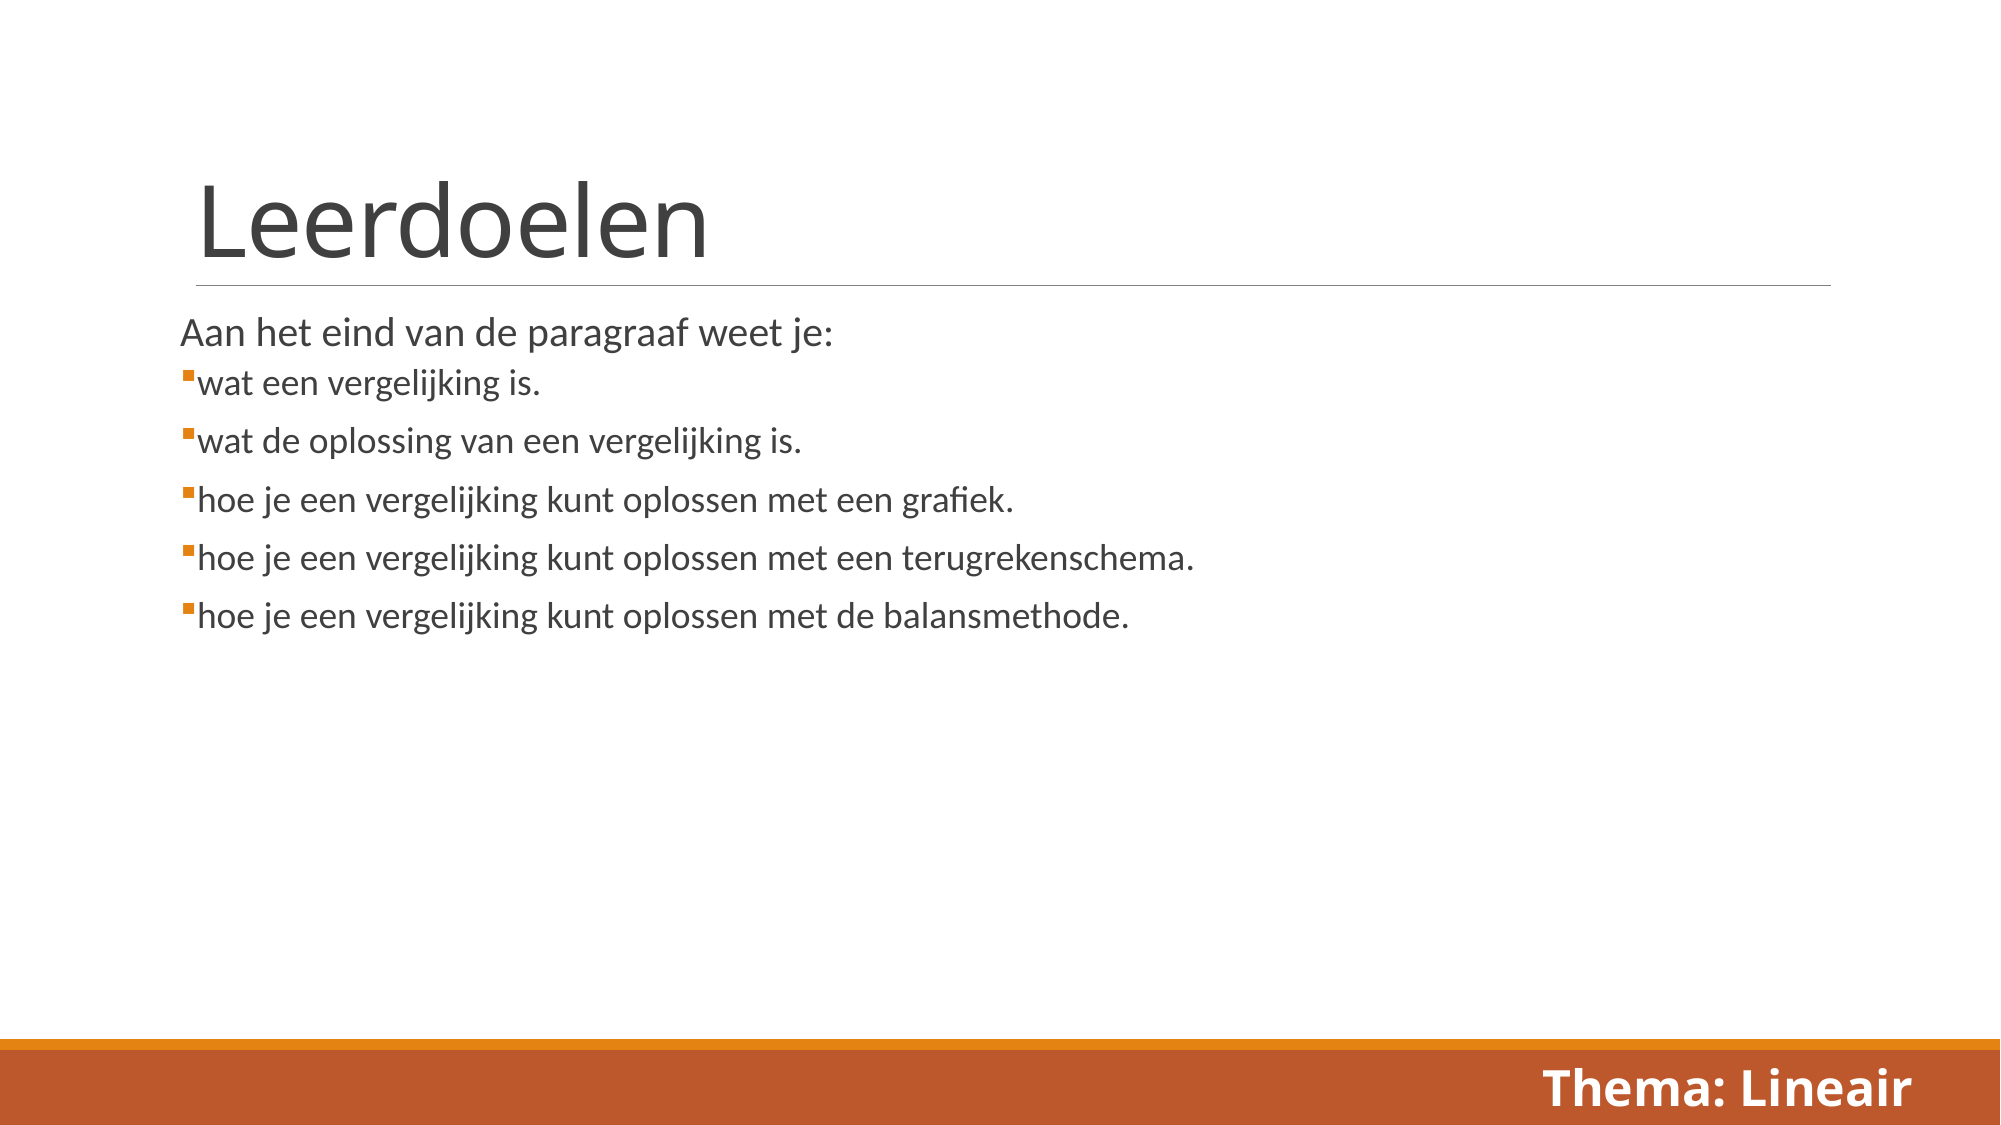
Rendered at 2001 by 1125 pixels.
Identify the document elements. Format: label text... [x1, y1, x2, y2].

text_box Thema: Lineair Verband [1470, 1049, 1985, 1125]
title Leerdoelen [180, 47, 1830, 285]
list Aan het eind van de paragraaf weet je: wat een vergelijking is. wat de oplossing van een vergelijking is. hoe je een vergelijking kunt oplossen met een grafiek. hoe je een vergelijking kunt oplossen met een terugrekenschema. hoe je een vergelijking kunt oplossen met de balansmethode. [180, 302, 1830, 963]
